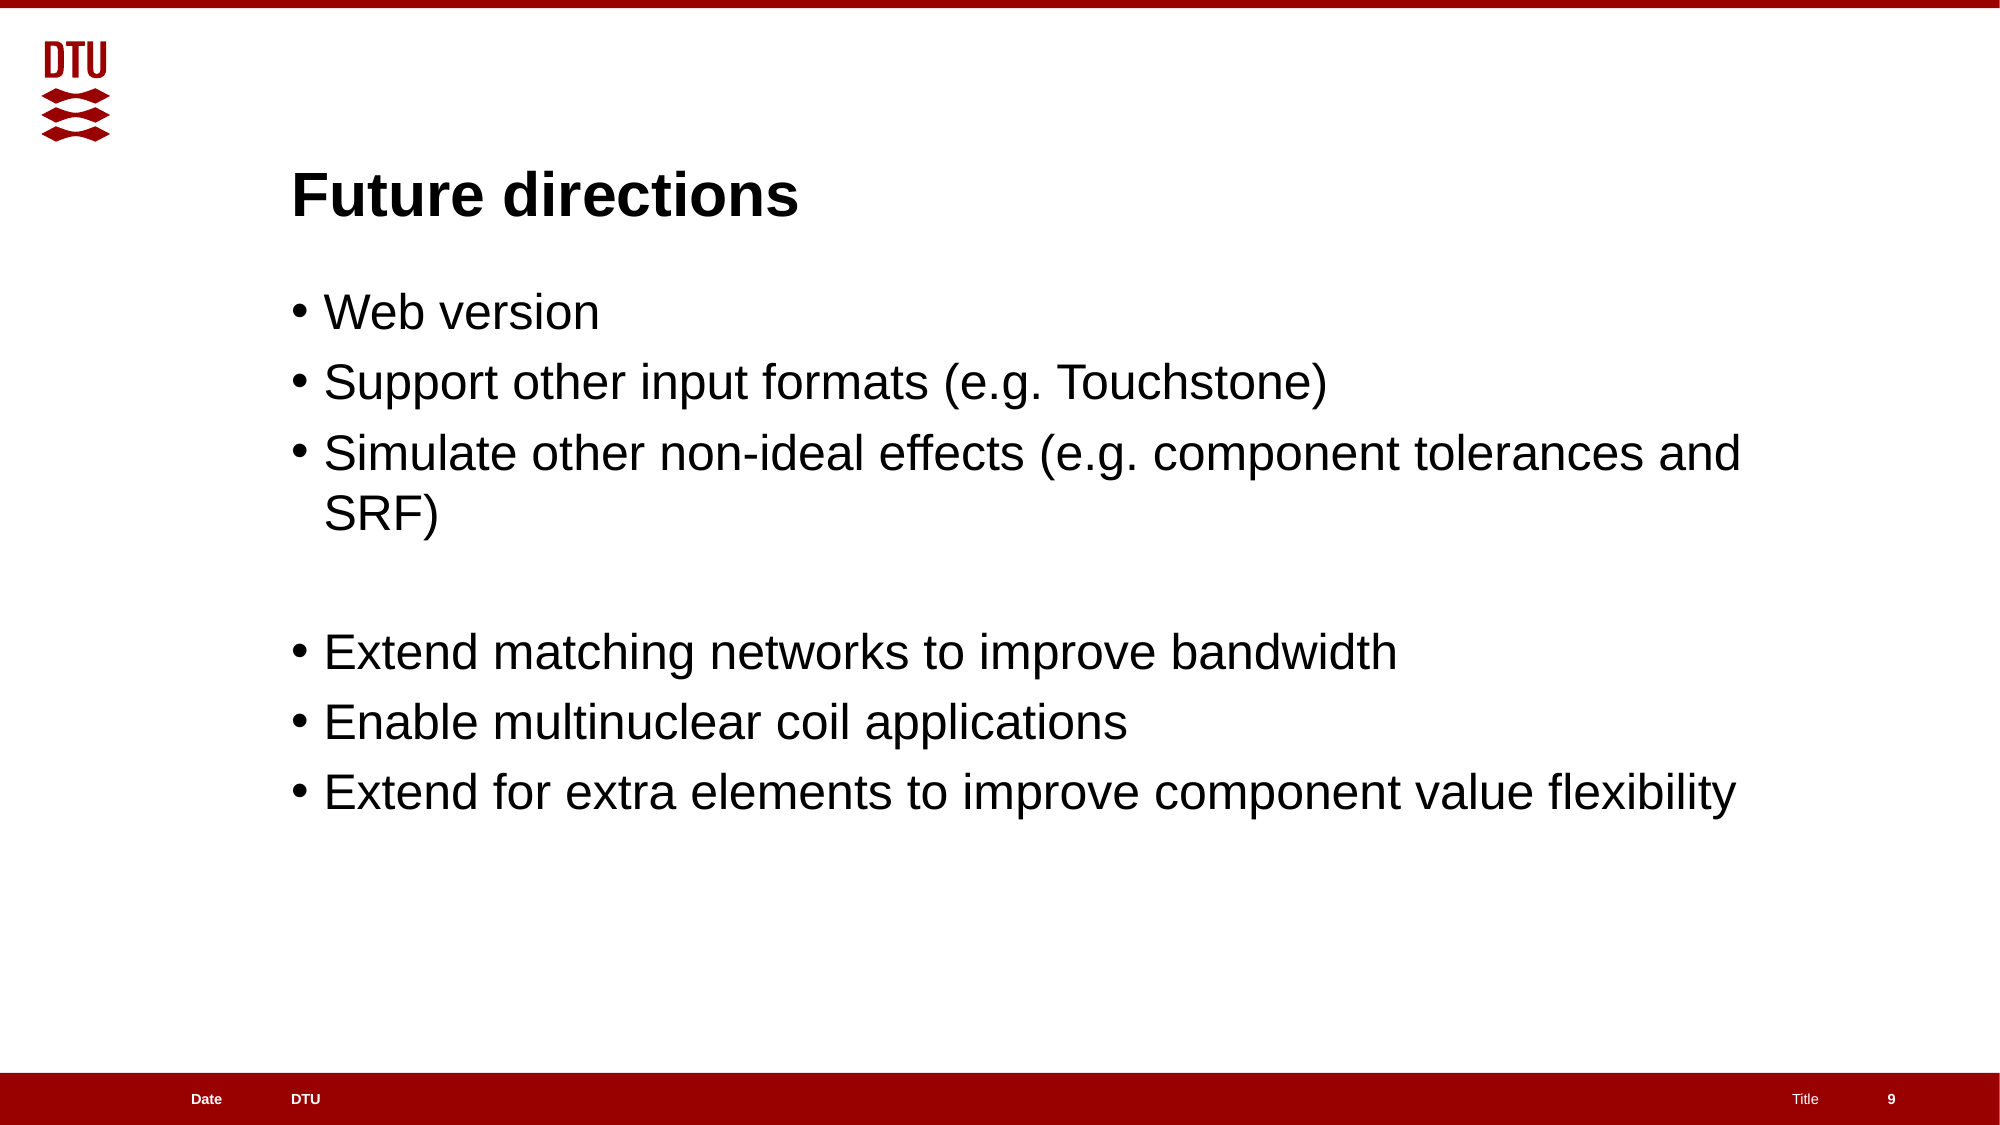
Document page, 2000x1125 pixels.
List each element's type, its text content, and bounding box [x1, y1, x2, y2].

title Future directions [291, 69, 1819, 230]
slide_number ‹#› [1887, 1073, 1959, 1125]
list Web version Support other input formats (e.g. Touchstone) Simulate other non-ideal effects (e.g. component tolerances and SRF) Extend matching networks to improve bandwidth Enable multinuclear coil applications Extend for extra elements to improve component value flexibility [291, 279, 1819, 1026]
